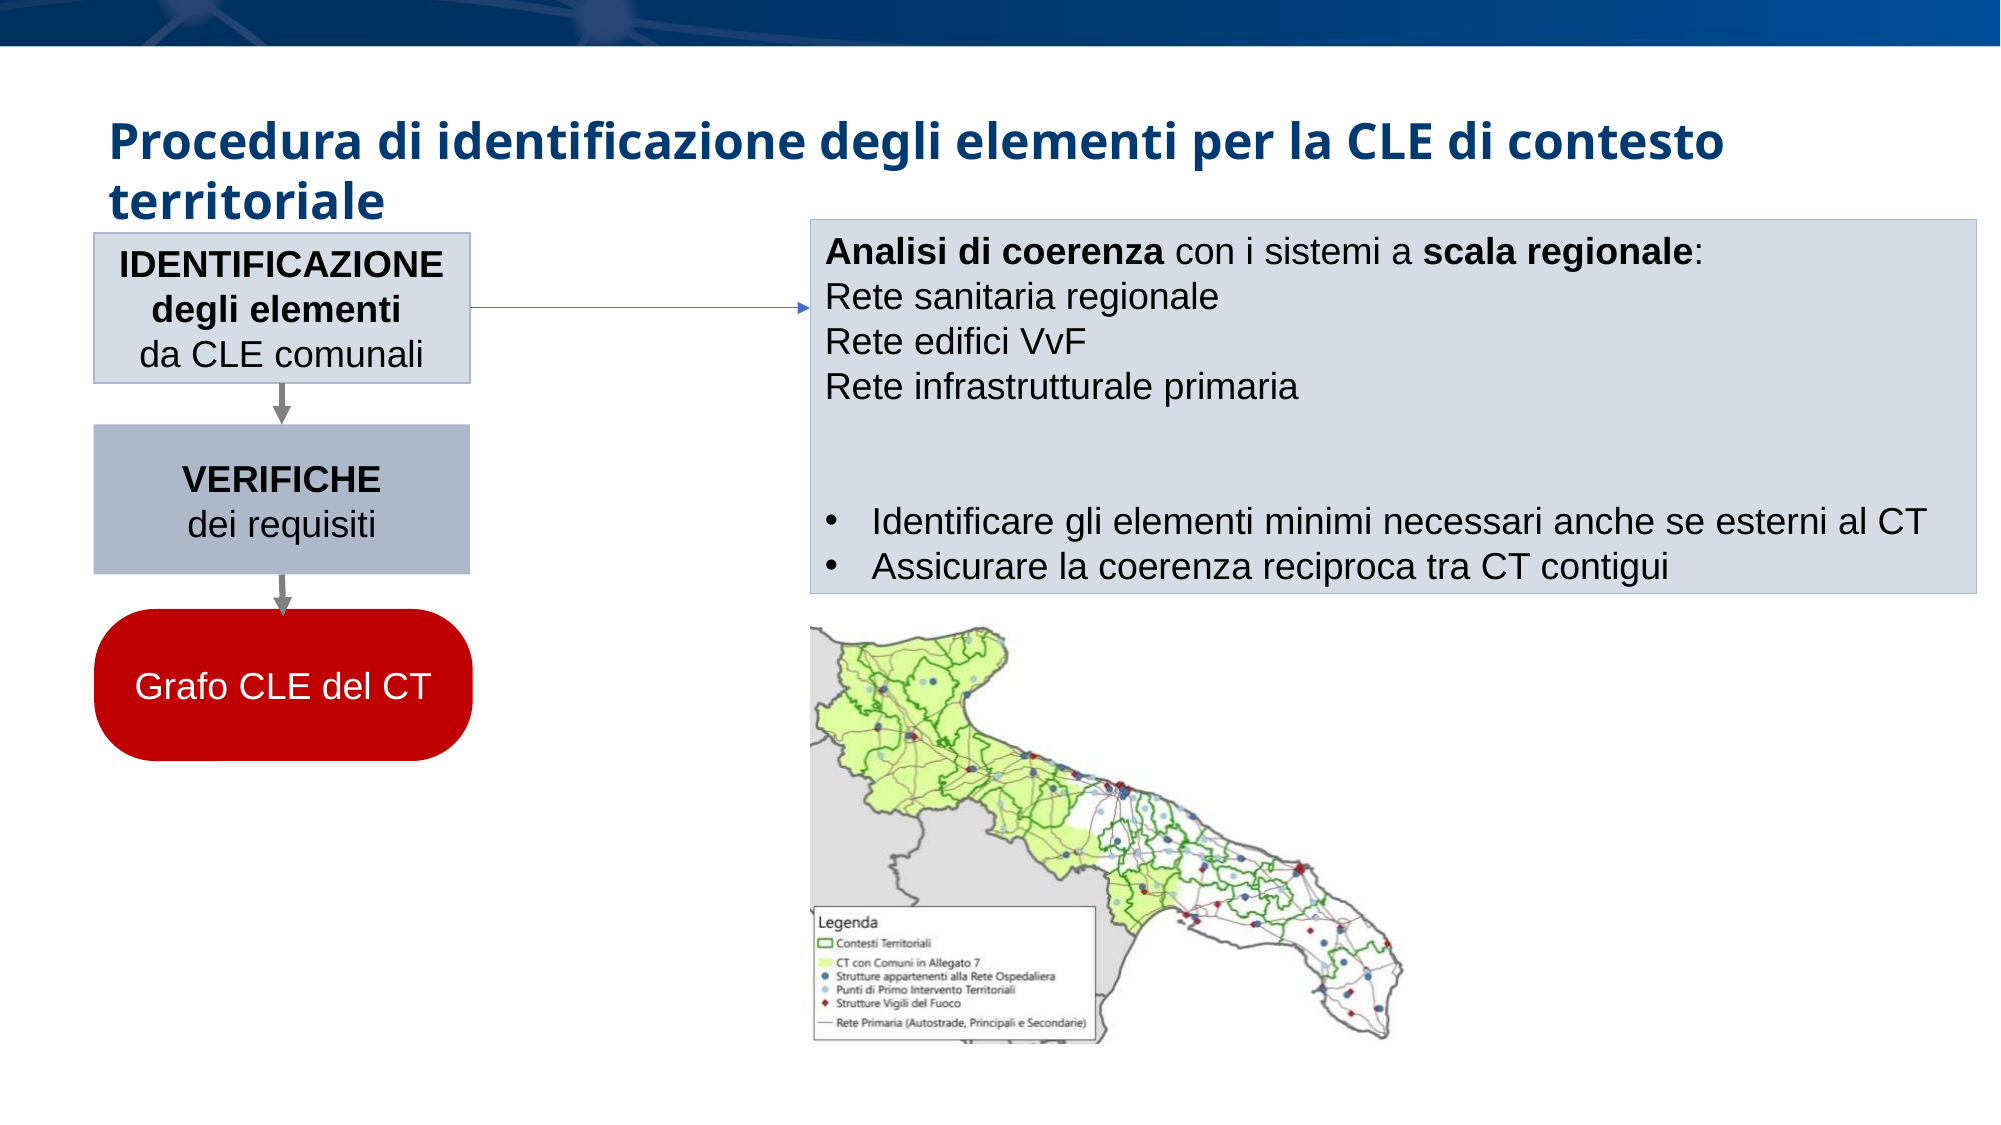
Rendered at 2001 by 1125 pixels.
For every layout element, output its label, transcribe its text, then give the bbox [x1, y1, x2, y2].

text_box VERIFICHE dei requisiti [93, 423, 471, 575]
picture [0, 0, 2001, 1125]
text_box Analisi di coerenza con i sistemi a scala regionale: Rete sanitaria regionale Rete edifici VvF Rete infrastrutturale primaria Identificare gli elementi minimi necessari anche se esterni al CT Assicurare la coerenza reciproca tra CT contigui [810, 219, 1977, 594]
text_box Grafo CLE del CT [94, 608, 473, 762]
text_box Procedura di identificazione degli elementi per la CLE di contesto territoriale [93, 102, 1941, 238]
text_box IDENTIFICAZIONE degli elementi da CLE comunali [93, 238, 471, 384]
